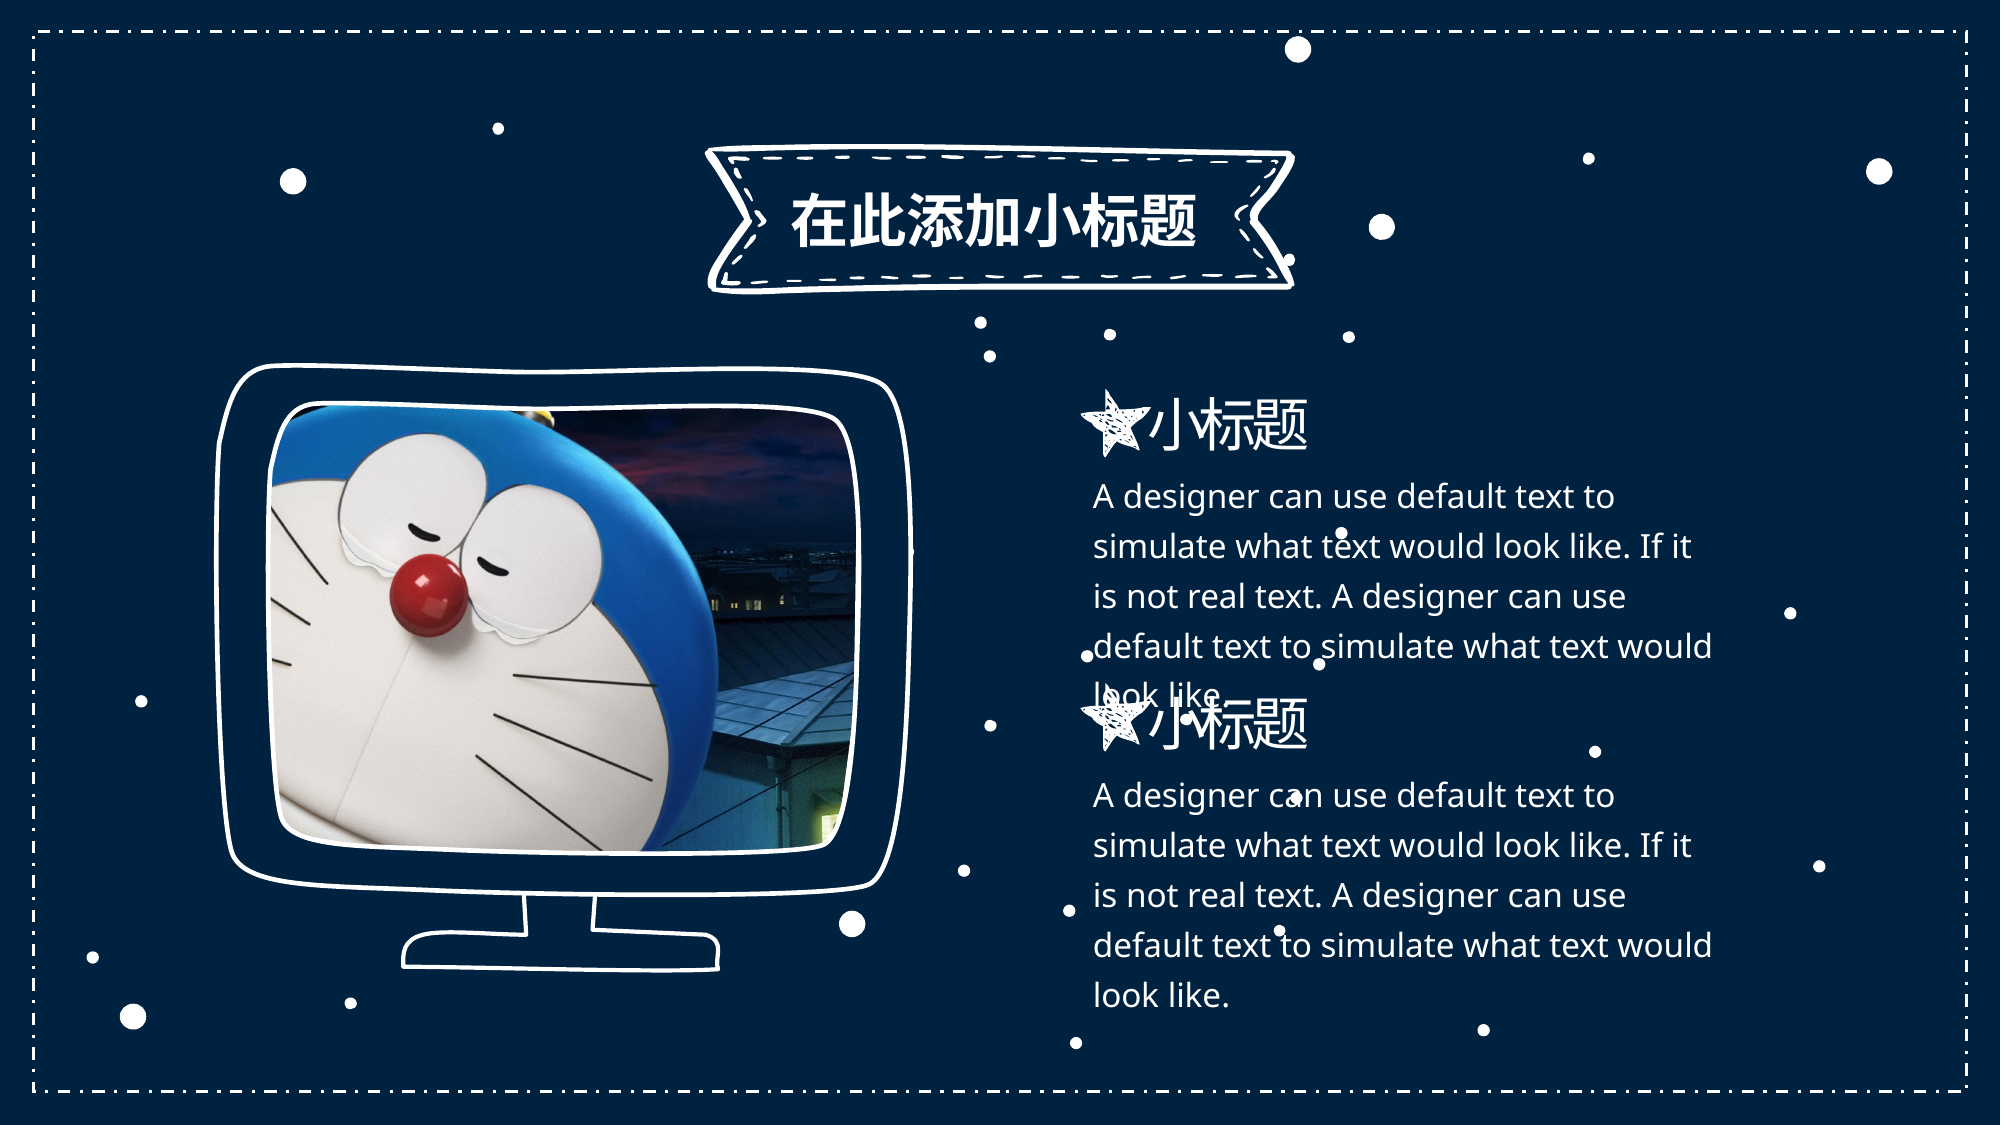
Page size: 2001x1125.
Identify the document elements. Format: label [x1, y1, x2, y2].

text_box [32, 30, 1968, 1093]
picture [86, 24, 1914, 1075]
text_box [704, 143, 1296, 296]
